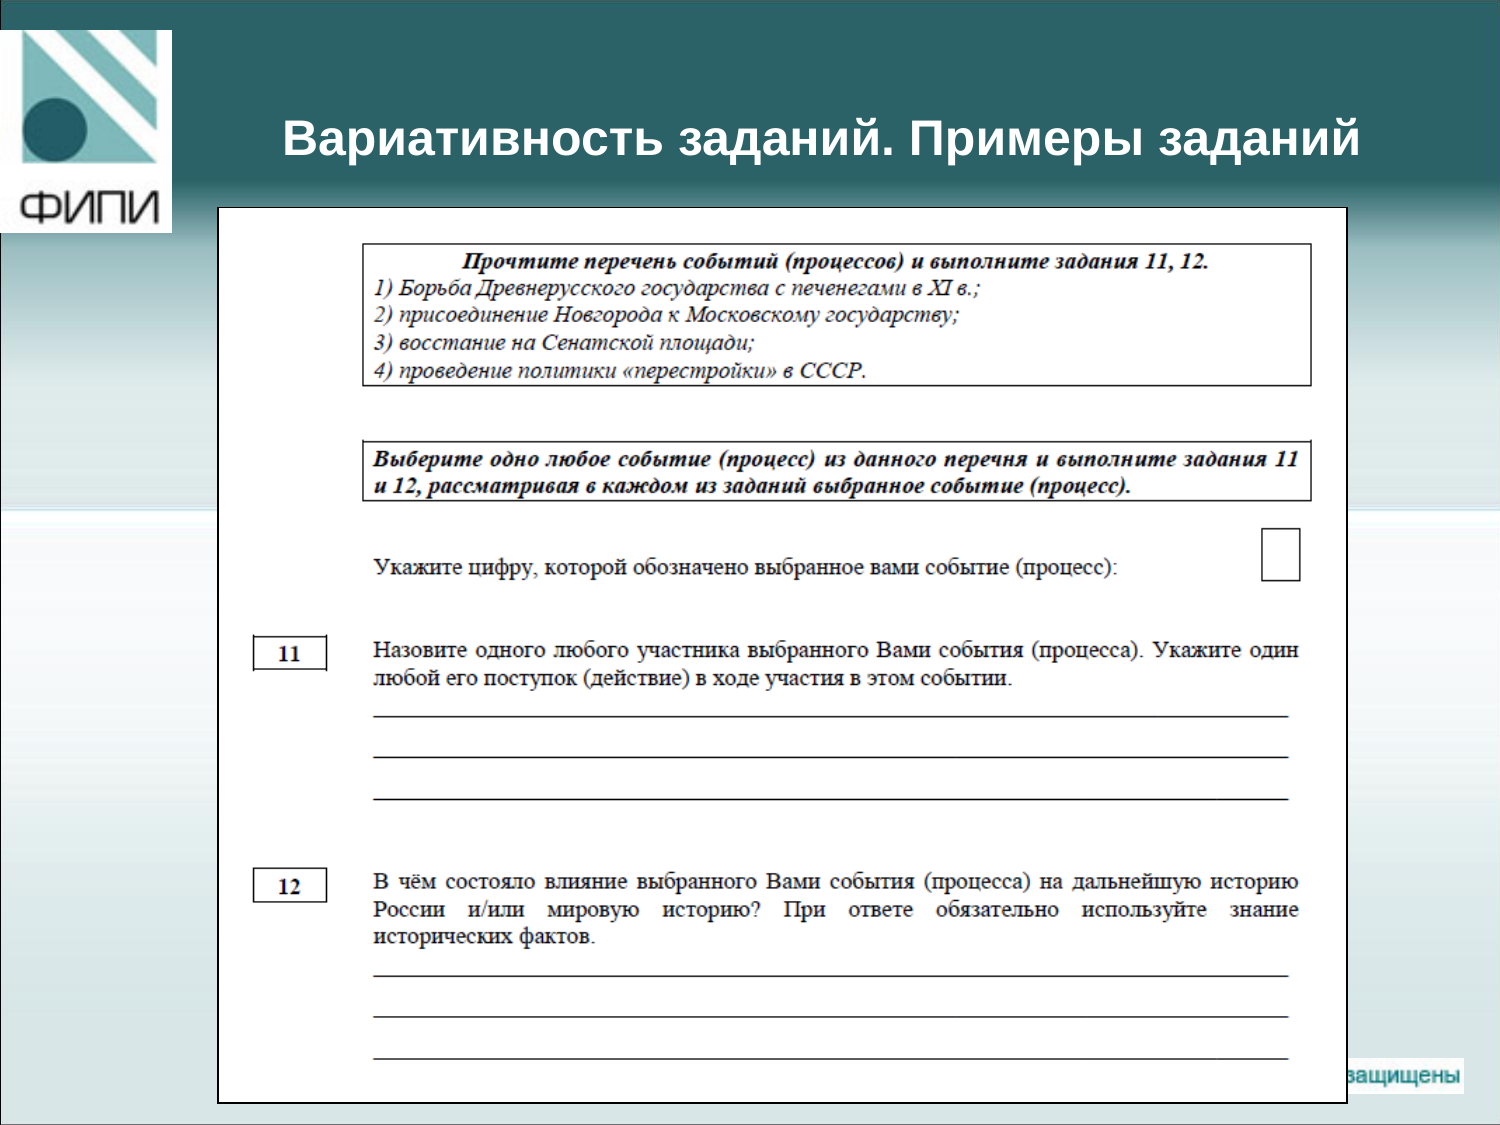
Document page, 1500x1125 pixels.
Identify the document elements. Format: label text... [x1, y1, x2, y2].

title Вариативность заданий. Примеры заданий [206, 42, 1438, 230]
picture [0, 0, 1500, 1125]
